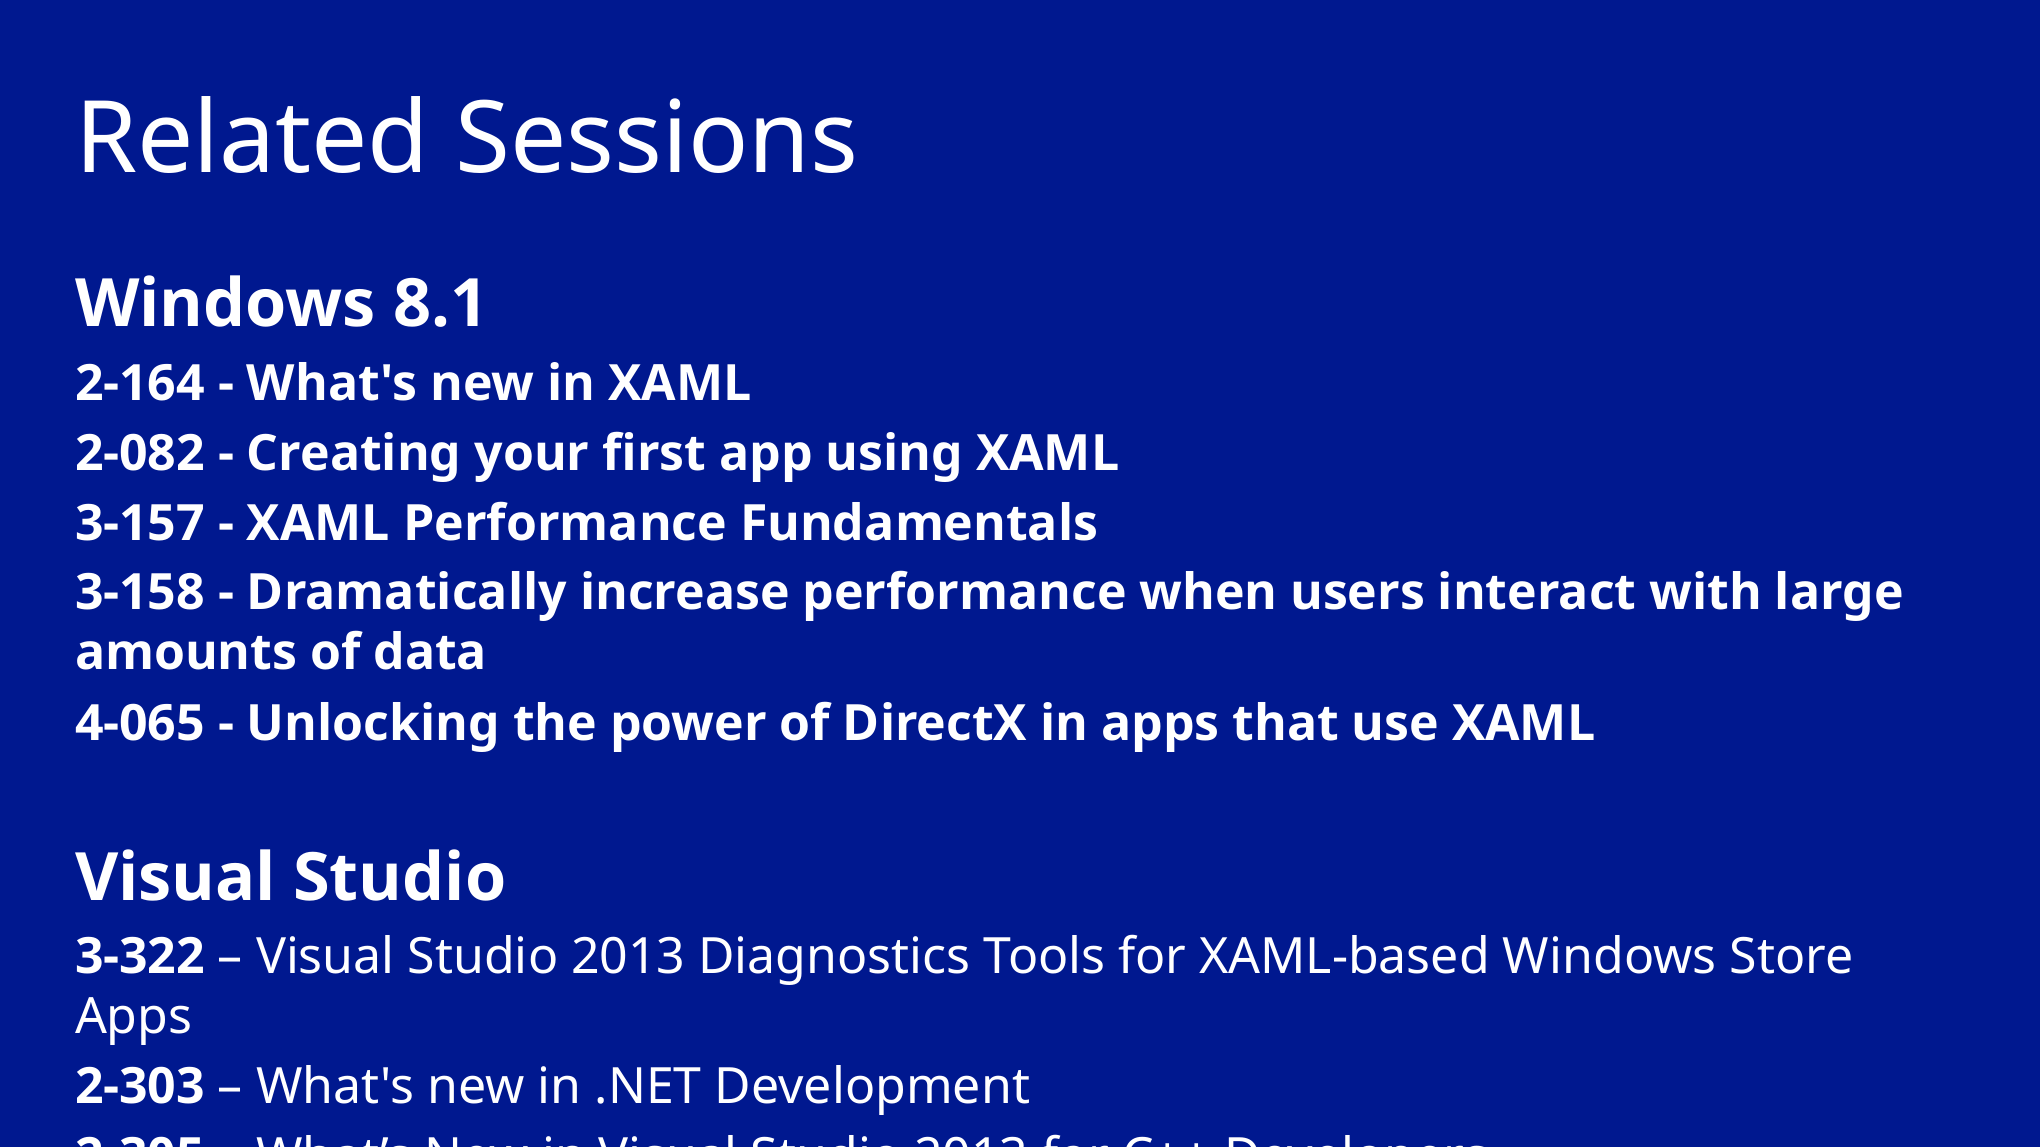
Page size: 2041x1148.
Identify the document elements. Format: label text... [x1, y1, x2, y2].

list Windows 8.1 2-164 - What's new in XAML 2-082 - Creating your first app using XAML 3-157 - XAML Performance Fundamentals 3-158 - Dramatically increase performance when users interact with large amounts of data 4-065 - Unlocking the power of DirectX in apps that use XAML Visual Studio 3-322 – Visual Studio 2013 Diagnostics Tools for XAML-based Windows Store Apps 2-303 – What's new in .NET Development 2-305 – What’s New in Visual Studio 2013 for C++ Developers [45, 236, 1996, 1061]
title Related Sessions [45, 48, 1996, 199]
